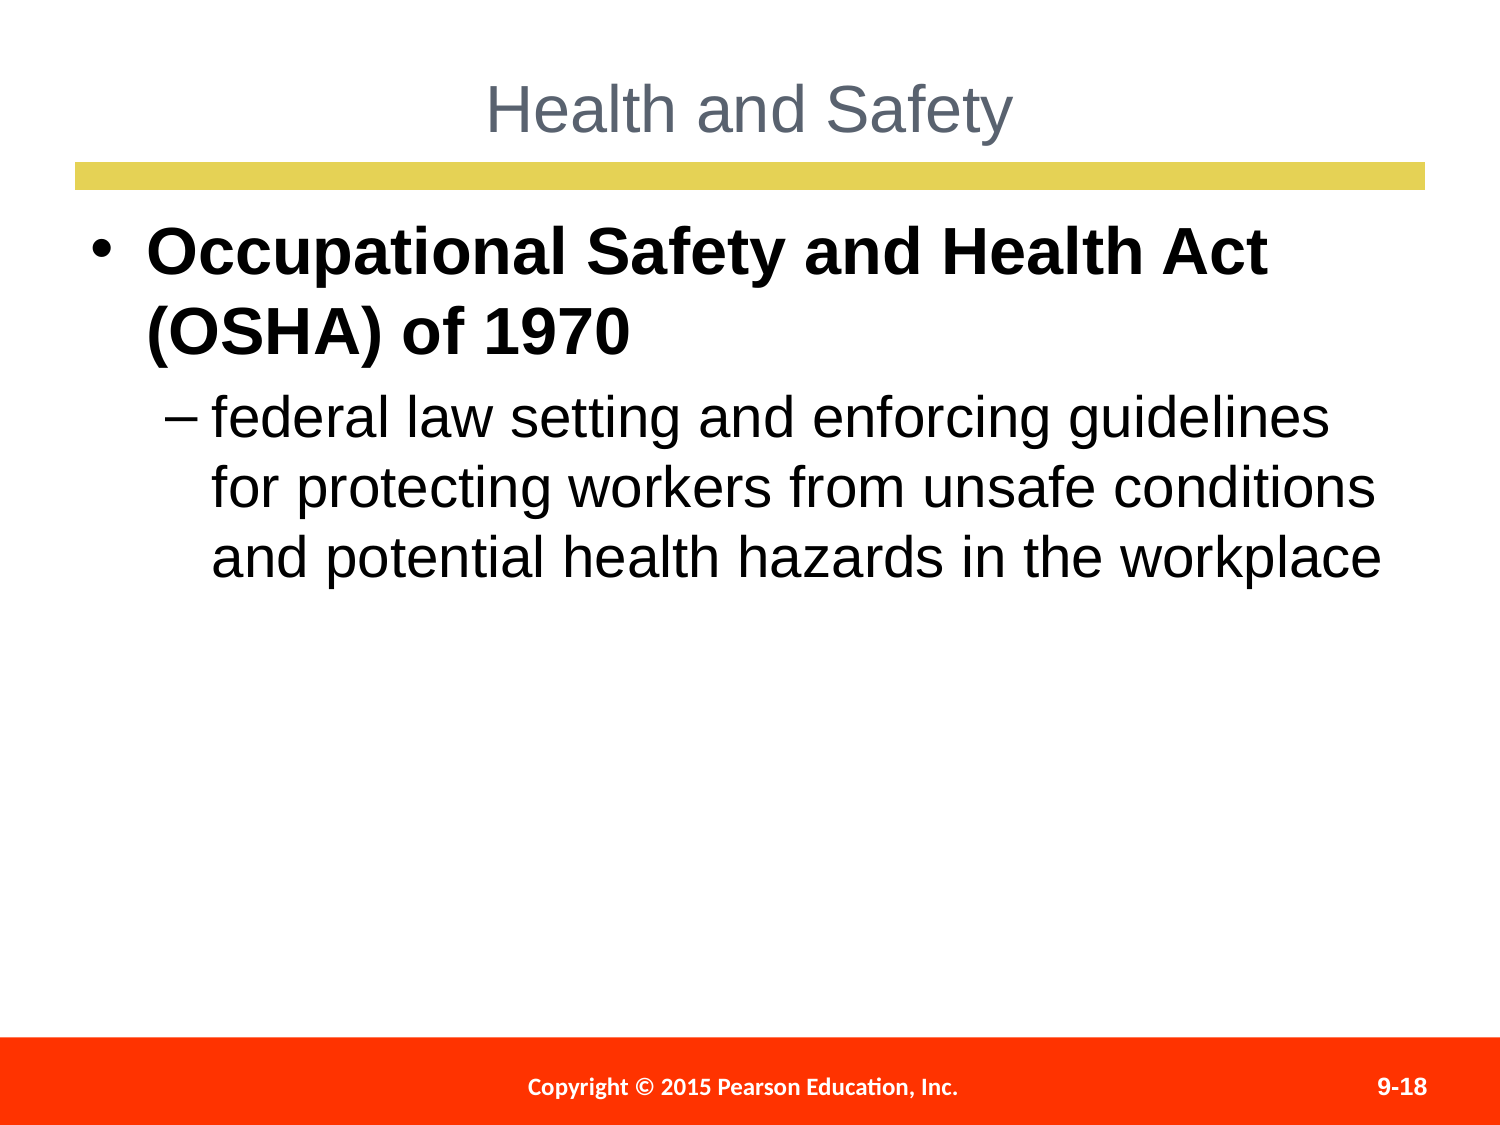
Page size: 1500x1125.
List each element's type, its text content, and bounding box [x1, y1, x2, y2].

title Health and Safety [74, 12, 1426, 199]
list Occupational Safety and Health Act (OSHA) of 1970 federal law setting and enforcing guidelines for protecting workers from unsafe conditions and potential health hazards in the workplace [74, 199, 1426, 1006]
